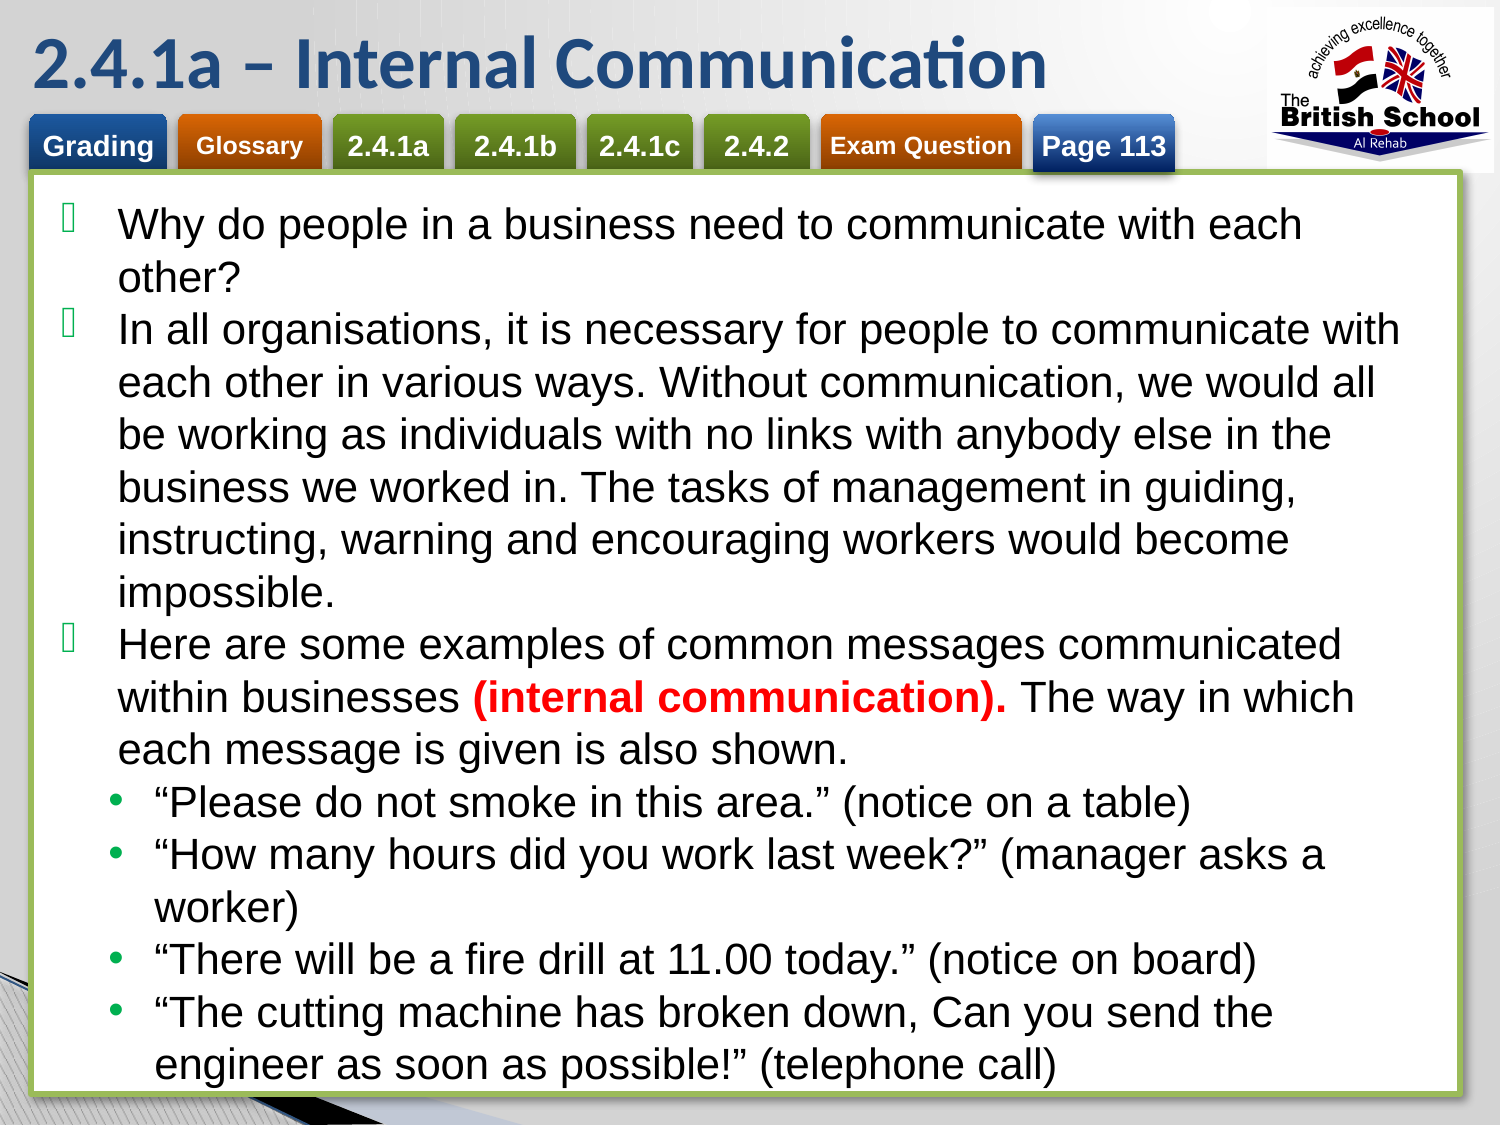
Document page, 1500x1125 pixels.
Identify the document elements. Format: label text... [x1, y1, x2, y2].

text_box Why do people in a business need to communicate with each other? In all organisations, it is necessary for people to communicate with each other in various ways. Without communication, we would all be working as individuals with no links with anybody else in the business we worked in. The tasks of management in guiding, instructing, warning and encouraging workers would become impossible. Here are some examples of common messages communicated within businesses (internal communication). The way in which each message is given is also shown. “Please do not smoke in this area.” (notice on a table) “How many hours did you work last week?” (manager asks a worker) “There will be a fire drill at 11.00 today.” (notice on board) “The cutting machine has broken down, Can you send the engineer as soon as possible!” (telephone call) [46, 188, 1435, 1096]
text_box Page 113 [1033, 113, 1176, 173]
picture [281, 1114, 303, 1125]
picture [1267, 7, 1495, 173]
title 2.4.1a – Internal Communication [17, 7, 1235, 110]
